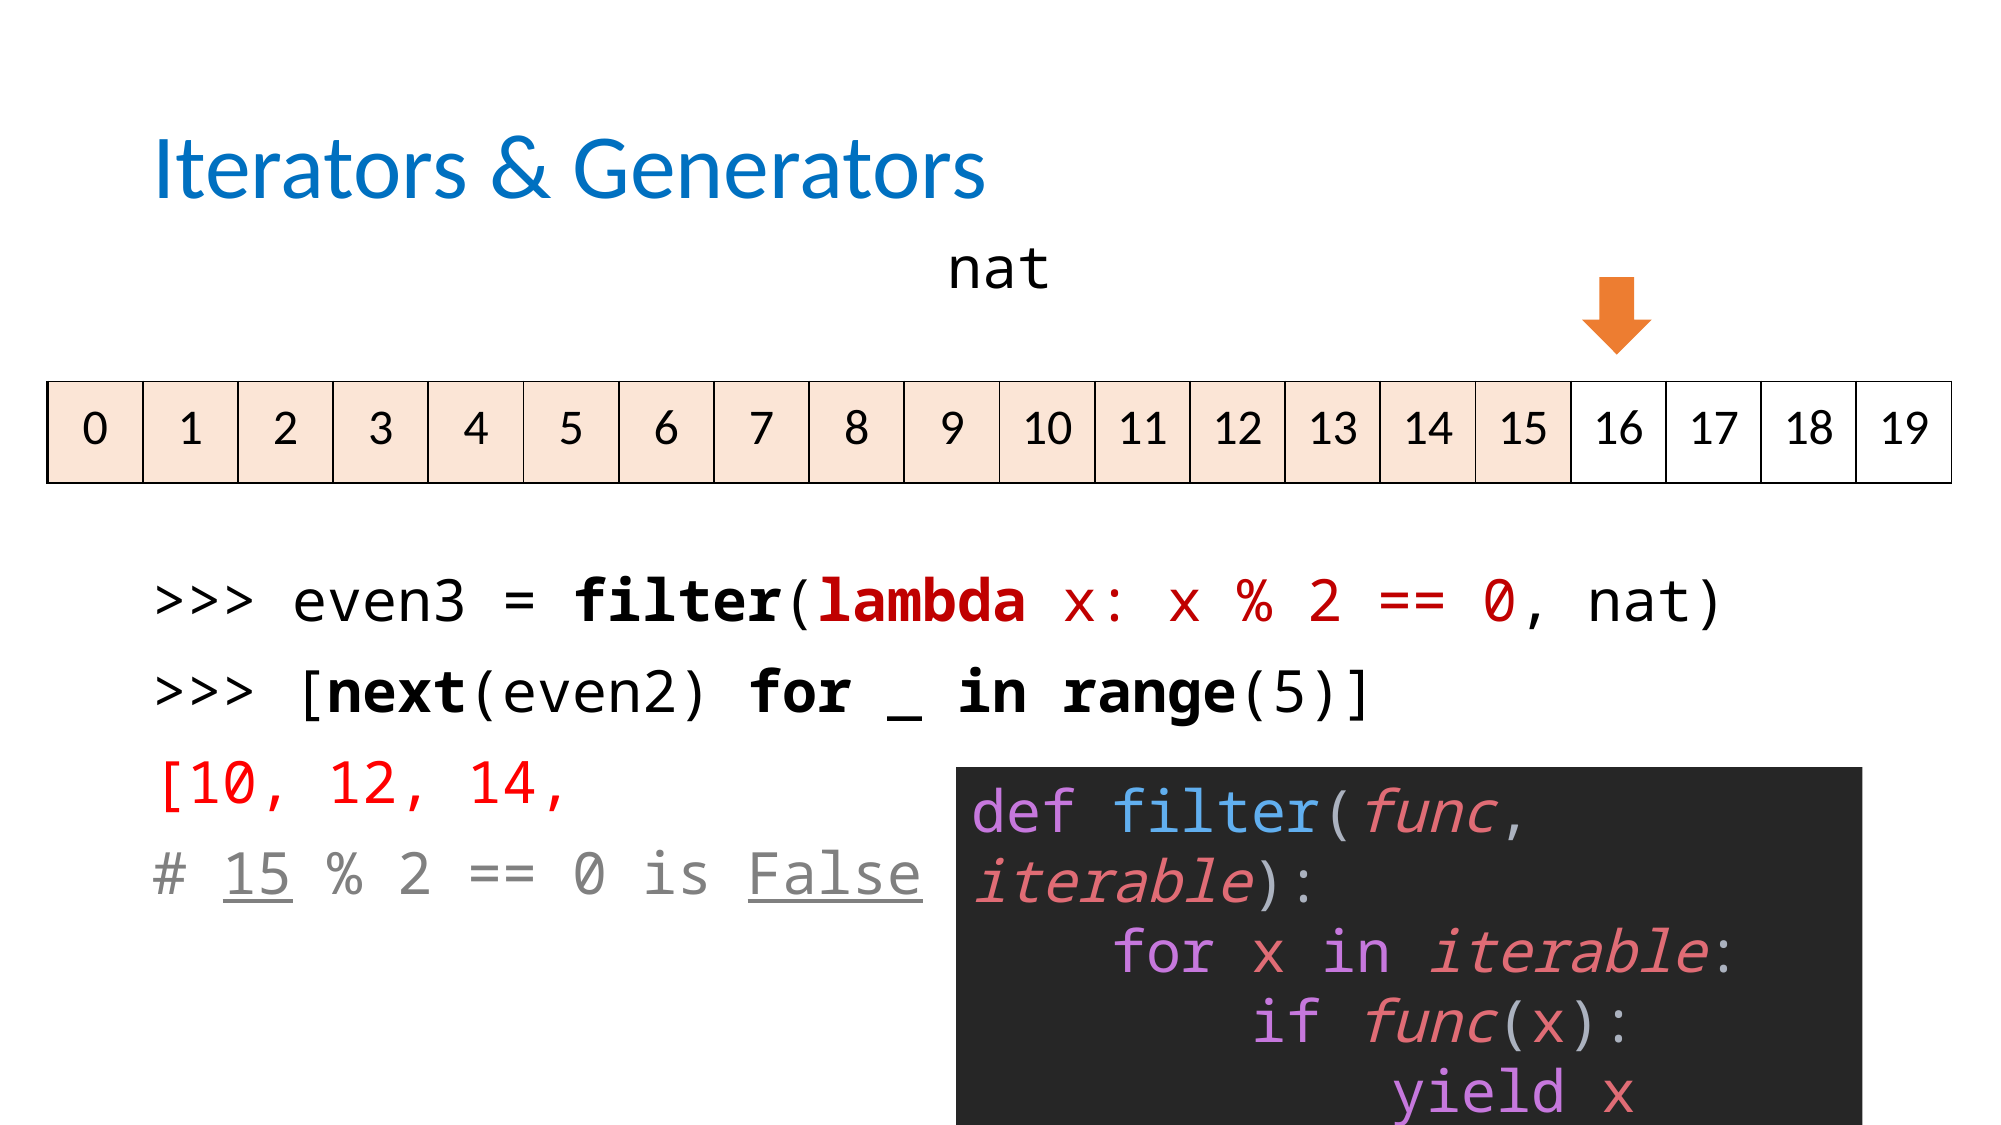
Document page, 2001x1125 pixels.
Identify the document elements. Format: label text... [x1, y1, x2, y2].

table_header 0 [49, 382, 142, 482]
table_header 15 [1476, 382, 1570, 482]
table_header 1 [144, 382, 237, 482]
table_header 9 [905, 382, 999, 482]
text_box >>> even3 = filter(lambda x: x % 2 == 0, nat) >>> [next(even2) for _ in range(5)] [10, 12, 14, # 15 % 2 == 0 is False [137, 555, 1863, 1066]
table_header 4 [429, 382, 523, 482]
table_header 7 [715, 382, 808, 482]
table_header 16 [1572, 382, 1665, 482]
table_header 5 [524, 382, 618, 482]
text_box def filter(func, iterable): for x in iterable: if func(x): yield x [956, 767, 1863, 1125]
table_header 6 [620, 382, 713, 482]
table_header 19 [1857, 382, 1951, 482]
table_header 2 [239, 382, 332, 482]
text_box nat [932, 222, 1068, 308]
table_header 14 [1381, 382, 1475, 482]
table_header 11 [1096, 382, 1189, 482]
table_header 10 [1000, 382, 1094, 482]
table_header 13 [1286, 382, 1379, 482]
text_box [1582, 277, 1652, 355]
table_header 3 [334, 382, 427, 482]
title Iterators & Generators [137, 59, 1863, 278]
table_header 12 [1191, 382, 1284, 482]
table_header 8 [810, 382, 903, 482]
table_header 17 [1667, 382, 1760, 482]
table_header 18 [1762, 382, 1855, 482]
